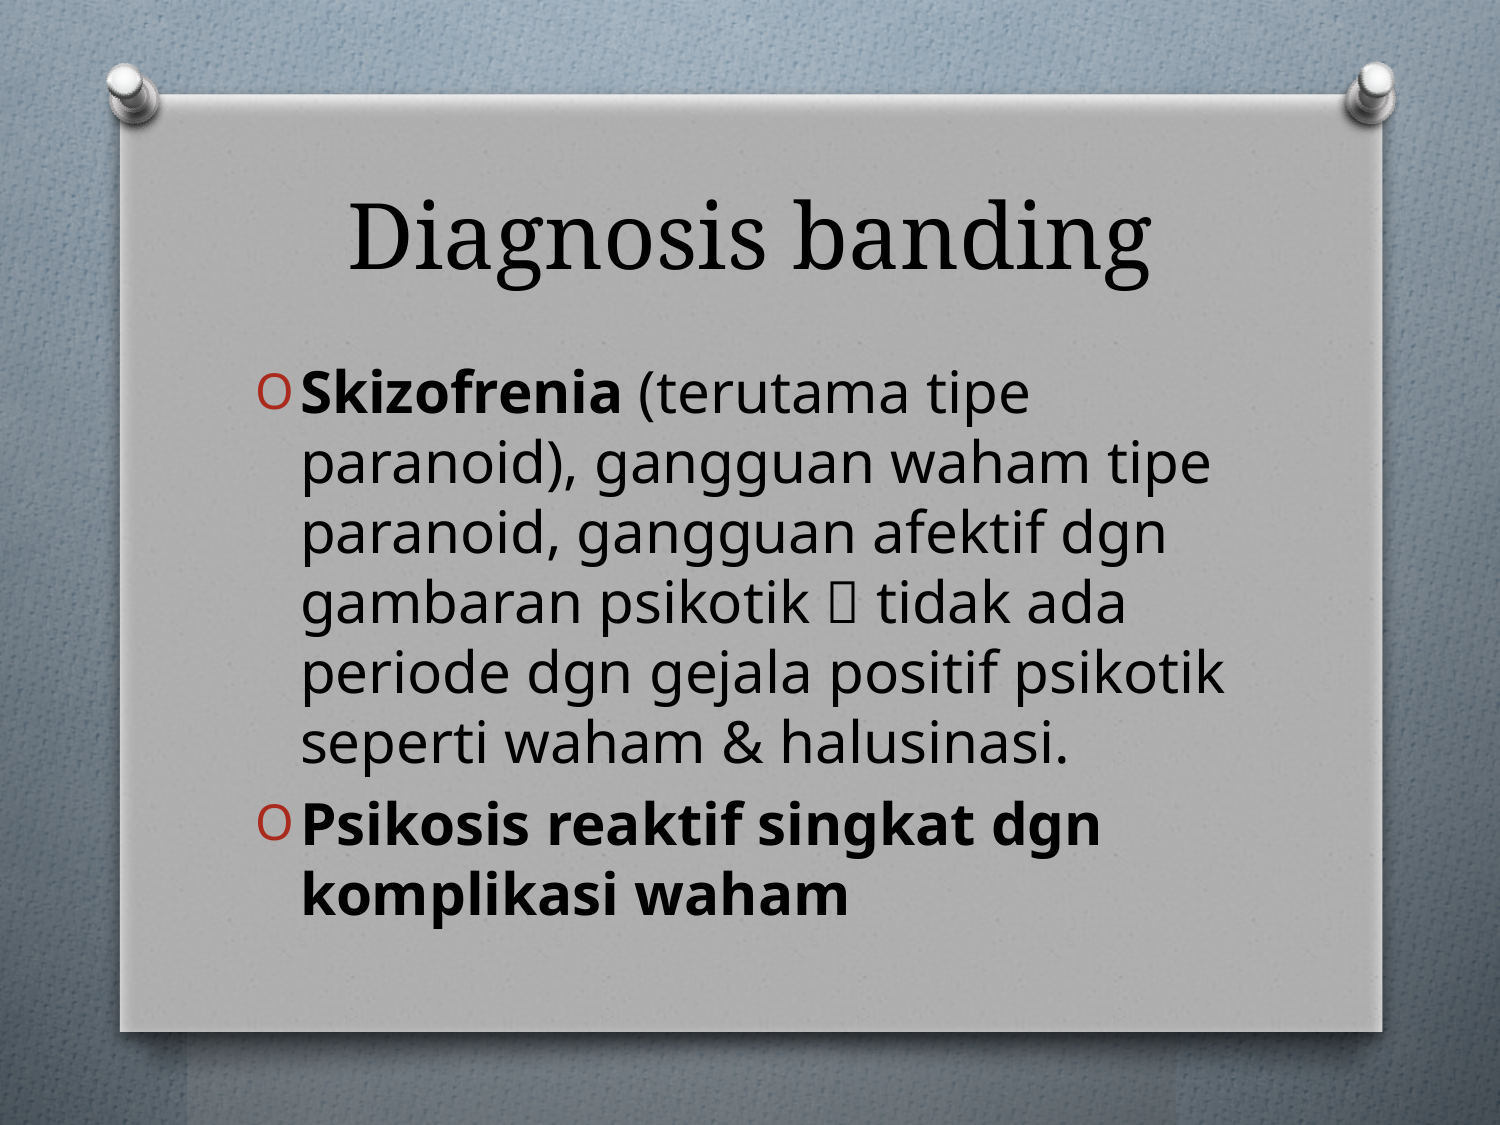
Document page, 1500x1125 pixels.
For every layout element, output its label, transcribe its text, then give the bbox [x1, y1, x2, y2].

picture [1317, 35, 1439, 156]
title Diagnosis banding [179, 134, 1323, 332]
list Skizofrenia (terutama tipe paranoid), gangguan waham tipe paranoid, gangguan afektif dgn gambaran psikotik  tidak ada periode dgn gejala positif psikotik seperti waham & halusinasi. Psikosis reaktif singkat dgn komplikasi waham [240, 347, 1257, 939]
picture [75, 29, 198, 153]
